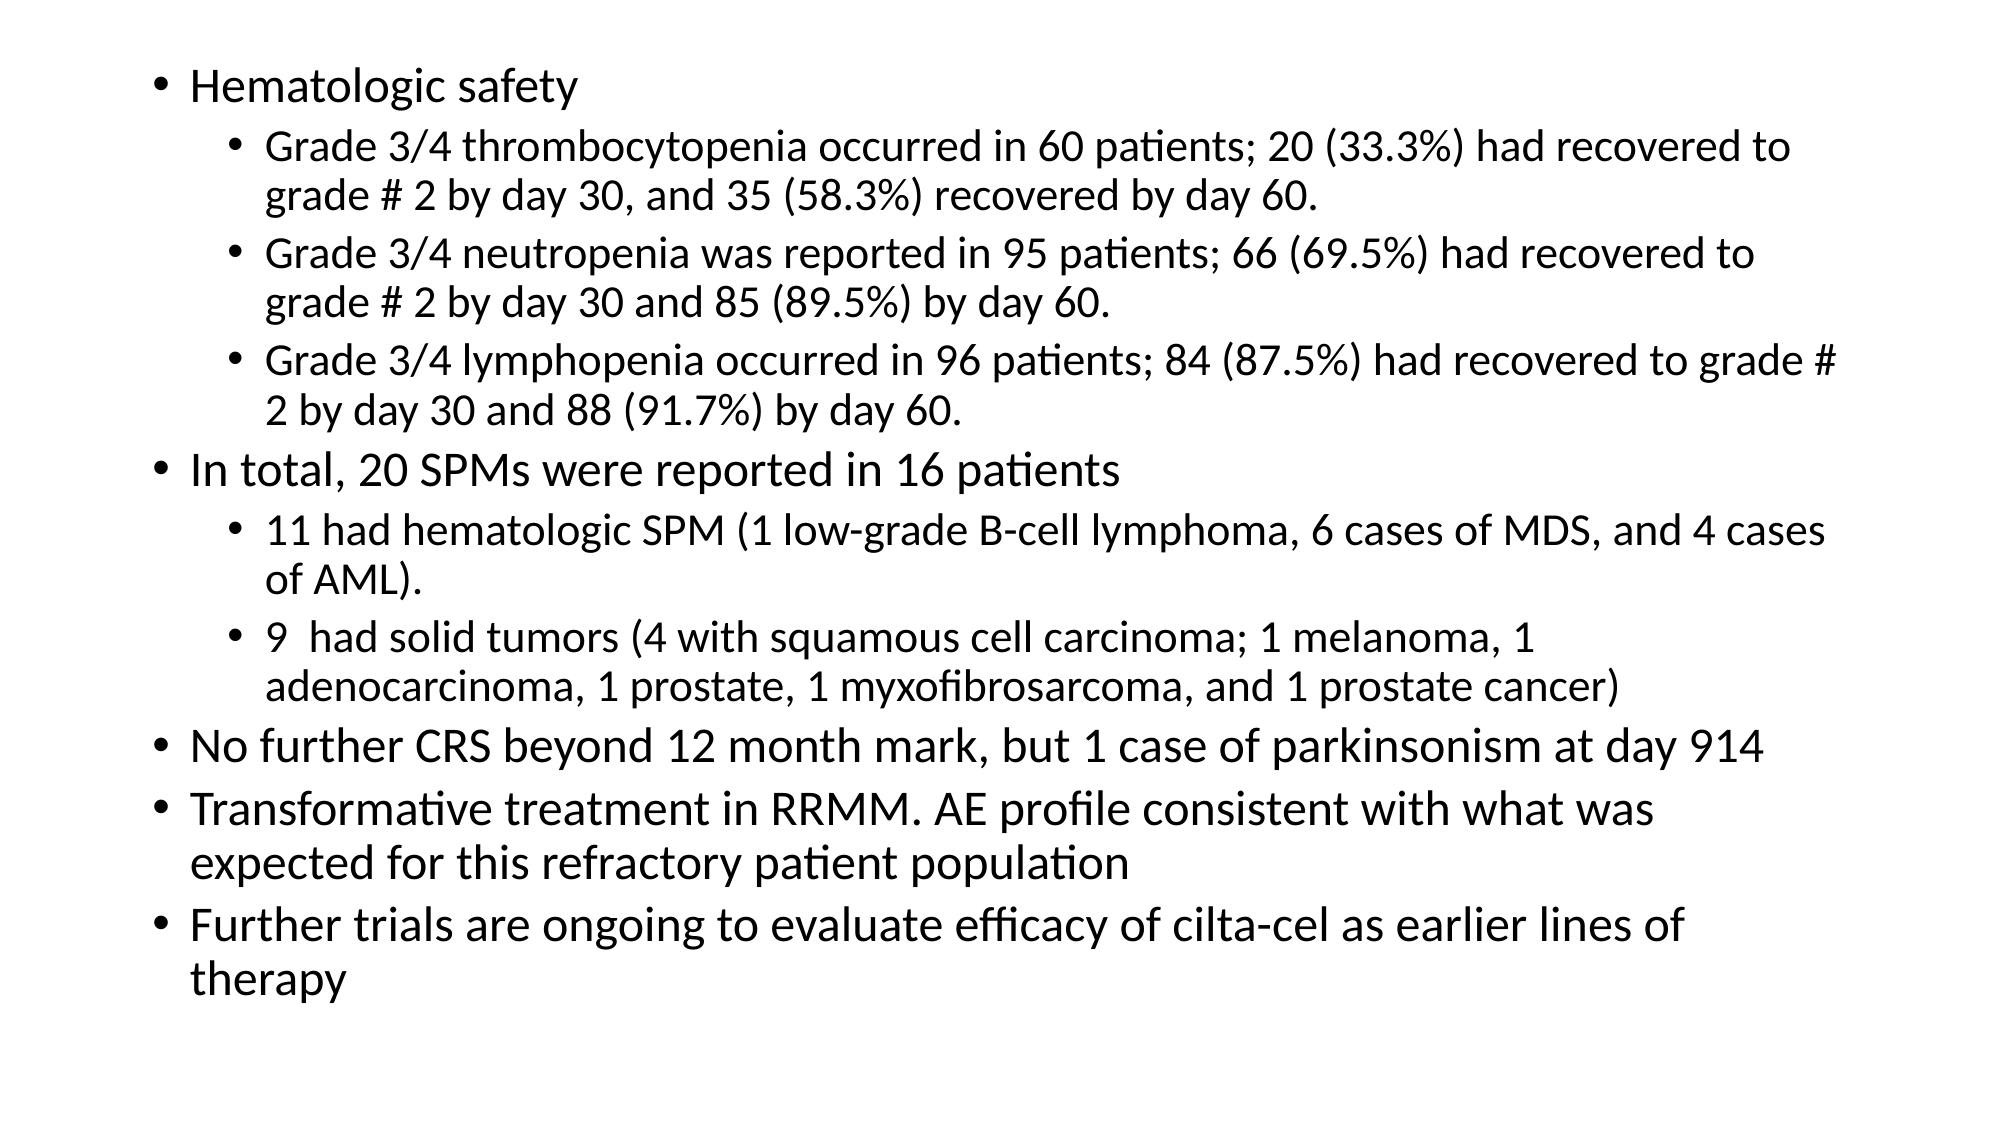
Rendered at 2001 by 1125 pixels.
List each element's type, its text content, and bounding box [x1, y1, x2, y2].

list Hematologic safety Grade 3/4 thrombocytopenia occurred in 60 patients; 20 (33.3%) had recovered to grade # 2 by day 30, and 35 (58.3%) recovered by day 60. Grade 3/4 neutropenia was reported in 95 patients; 66 (69.5%) had recovered to grade # 2 by day 30 and 85 (89.5%) by day 60. Grade 3/4 lymphopenia occurred in 96 patients; 84 (87.5%) had recovered to grade # 2 by day 30 and 88 (91.7%) by day 60. In total, 20 SPMs were reported in 16 patients 11 had hematologic SPM (1 low-grade B-cell lymphoma, 6 cases of MDS, and 4 cases of AML). 9 had solid tumors (4 with squamous cell carcinoma; 1 melanoma, 1 adenocarcinoma, 1 prostate, 1 myxofibrosarcoma, and 1 prostate cancer) No further CRS beyond 12 month mark, but 1 case of parkinsonism at day 914 Transformative treatment in RRMM. AE profile consistent with what was expected for this refractory patient population Further trials are ongoing to evaluate efficacy of cilta-cel as earlier lines of therapy [137, 51, 1863, 1014]
